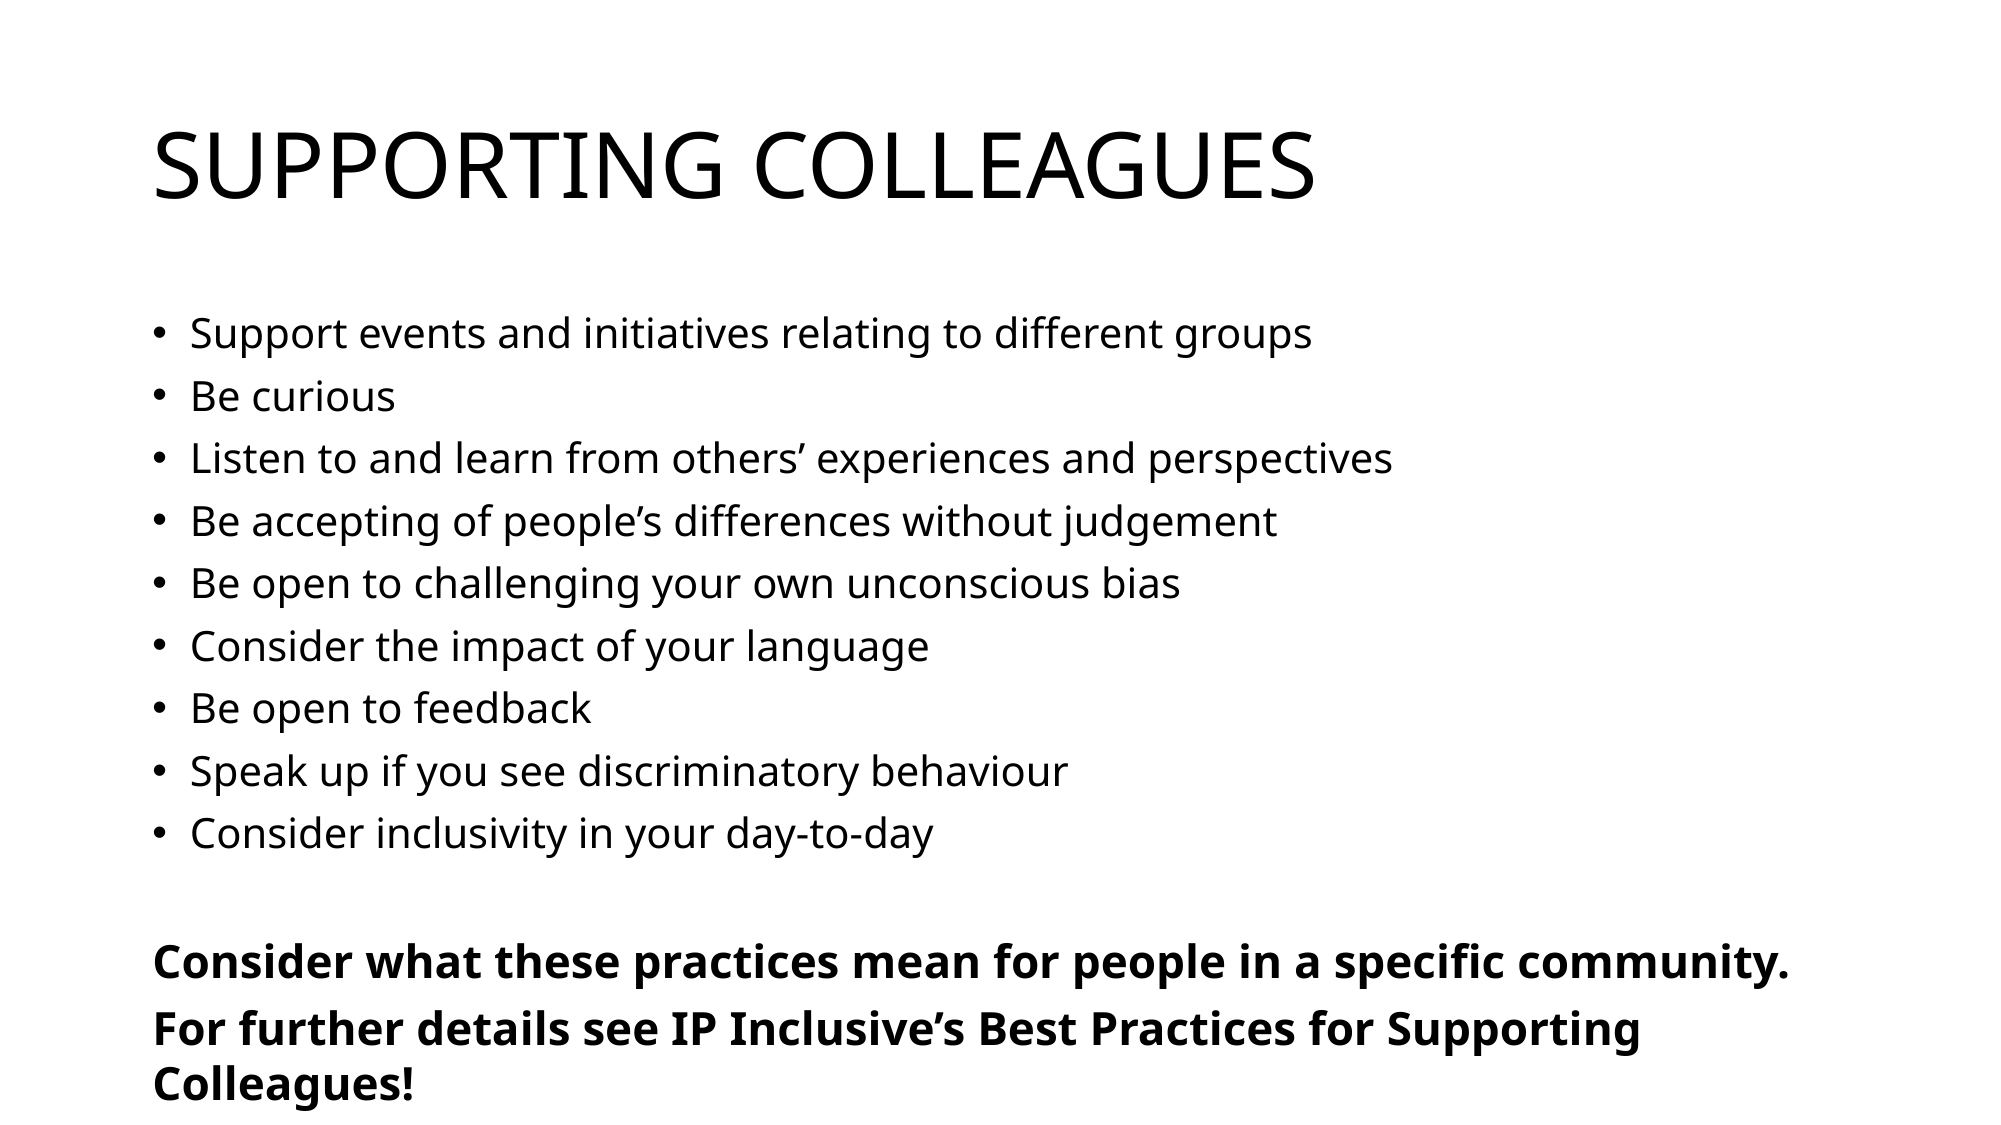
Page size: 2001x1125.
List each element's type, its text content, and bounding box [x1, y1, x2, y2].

title SUPPORTING COLLEAGUES [137, 59, 1863, 278]
list Support events and initiatives relating to different groups Be curious Listen to and learn from others’ experiences and perspectives Be accepting of people’s differences without judgement Be open to challenging your own unconscious bias Consider the impact of your language Be open to feedback Speak up if you see discriminatory behaviour Consider inclusivity in your day-to-day Consider what these practices mean for people in a specific community. For further details see IP Inclusive’s Best Practices for Supporting Colleagues! [137, 299, 1863, 1066]
